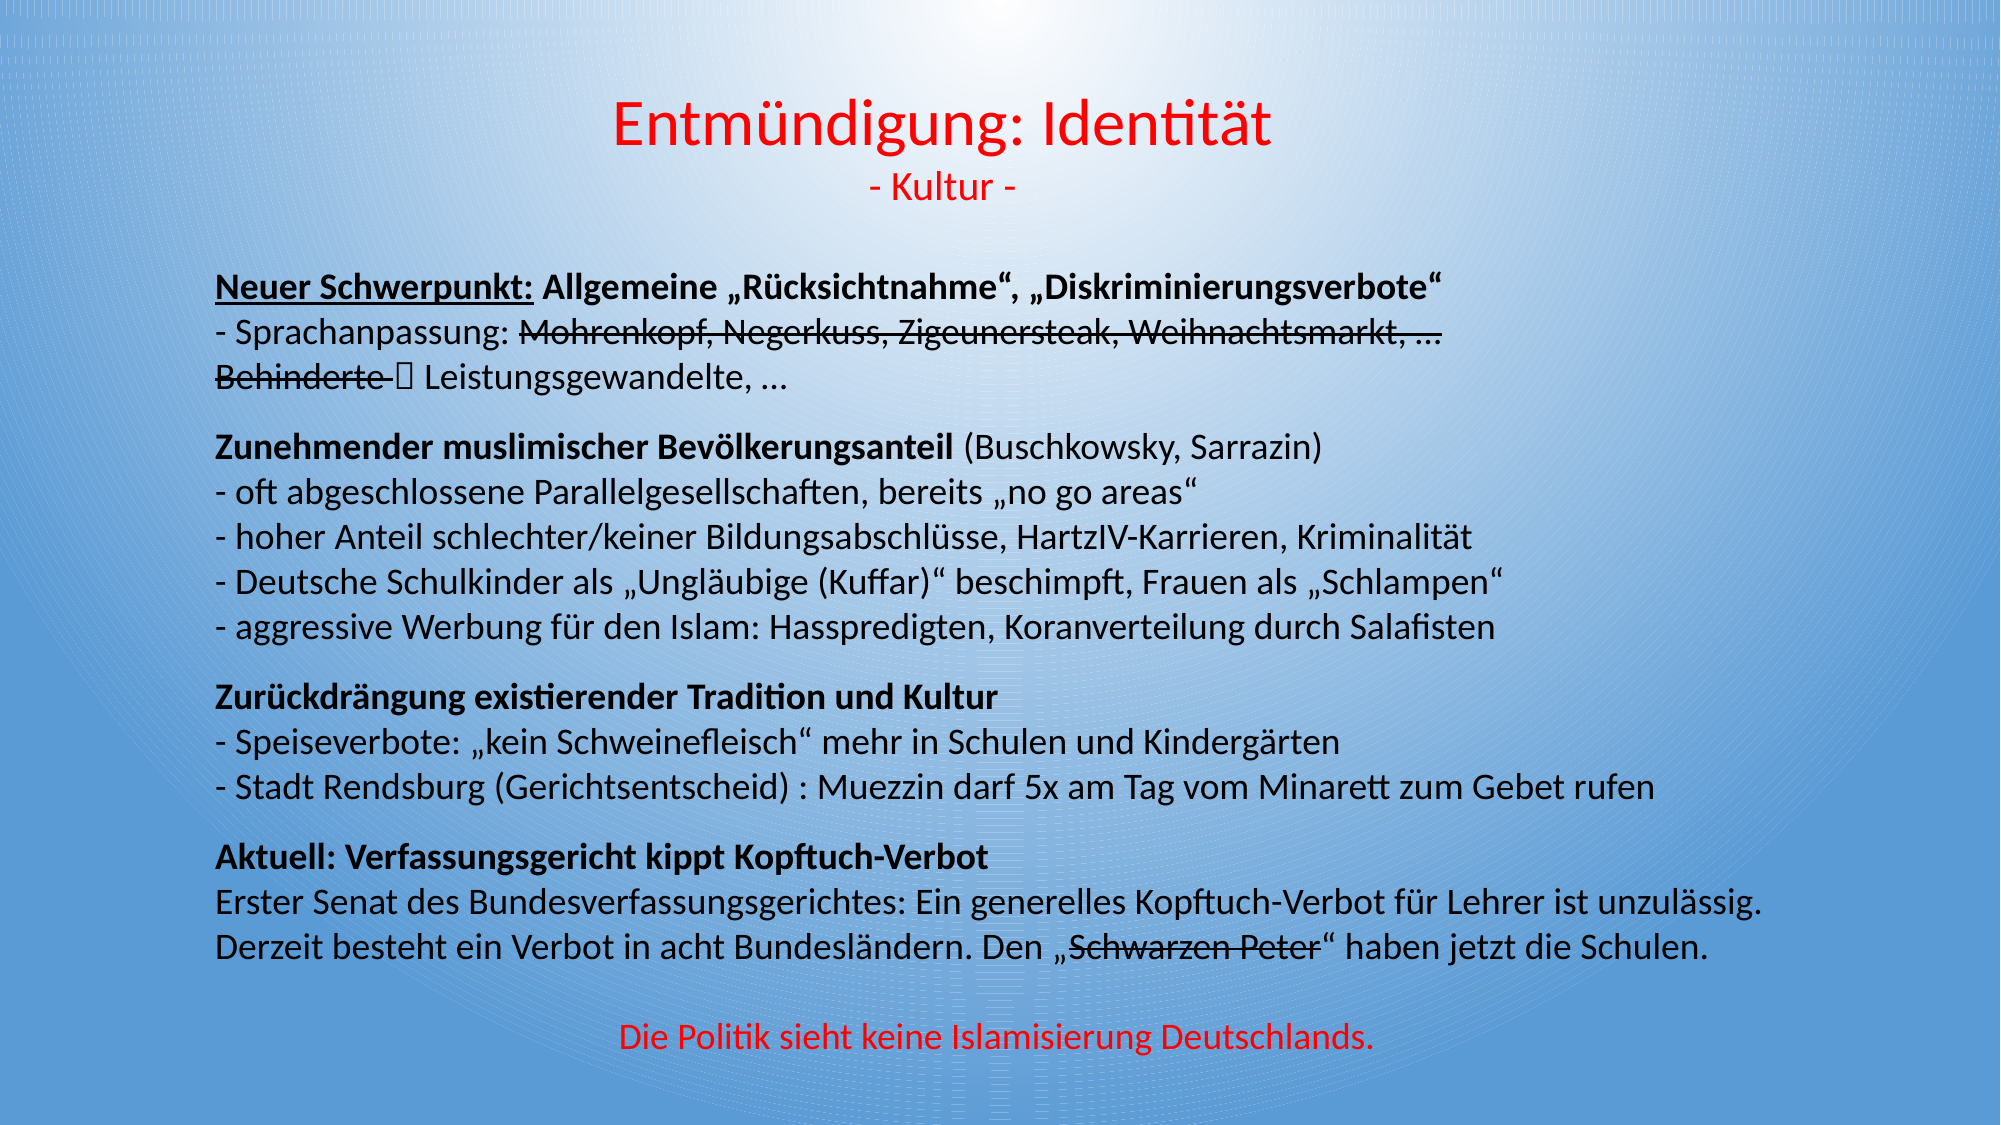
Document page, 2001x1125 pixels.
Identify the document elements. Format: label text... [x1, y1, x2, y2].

text_box Neuer Schwerpunkt: Allgemeine „Rücksichtnahme“, „Diskriminierungsverbote“ - Sprachanpassung: Mohrenkopf, Negerkuss, Zigeunersteak, Weihnachtsmarkt, … Behinderte  Leistungsgewandelte, … Zunehmender muslimischer Bevölkerungsanteil (Buschkowsky, Sarrazin) - oft abgeschlossene Parallelgesellschaften, bereits „no go areas“ - hoher Anteil schlechter/keiner Bildungsabschlüsse, HartzIV-Karrieren, Kriminalität - Deutsche Schulkinder als „Ungläubige (Kuffar)“ beschimpft, Frauen als „Schlampen“ - aggressive Werbung für den Islam: Hasspredigten, Koranverteilung durch Salafisten Zurückdrängung existierender Tradition und Kultur - Speiseverbote: „kein Schweinefleisch“ mehr in Schulen und Kindergärten - Stadt Rendsburg (Gerichtsentscheid) : Muezzin darf 5x am Tag vom Minarett zum Gebet rufen Aktuell: Verfassungsgericht kippt Kopftuch-Verbot Erster Senat des Bundesverfassungsgerichtes: Ein generelles Kopftuch-Verbot für Lehrer ist unzulässig. Derzeit besteht ein Verbot in acht Bundesländern. Den „Schwarzen Peter“ haben jetzt die Schulen. Die Politik sieht keine Islamisierung Deutschlands. [200, 254, 1795, 1065]
text_box Entmündigung: Identität - Kultur - [273, 71, 1612, 217]
